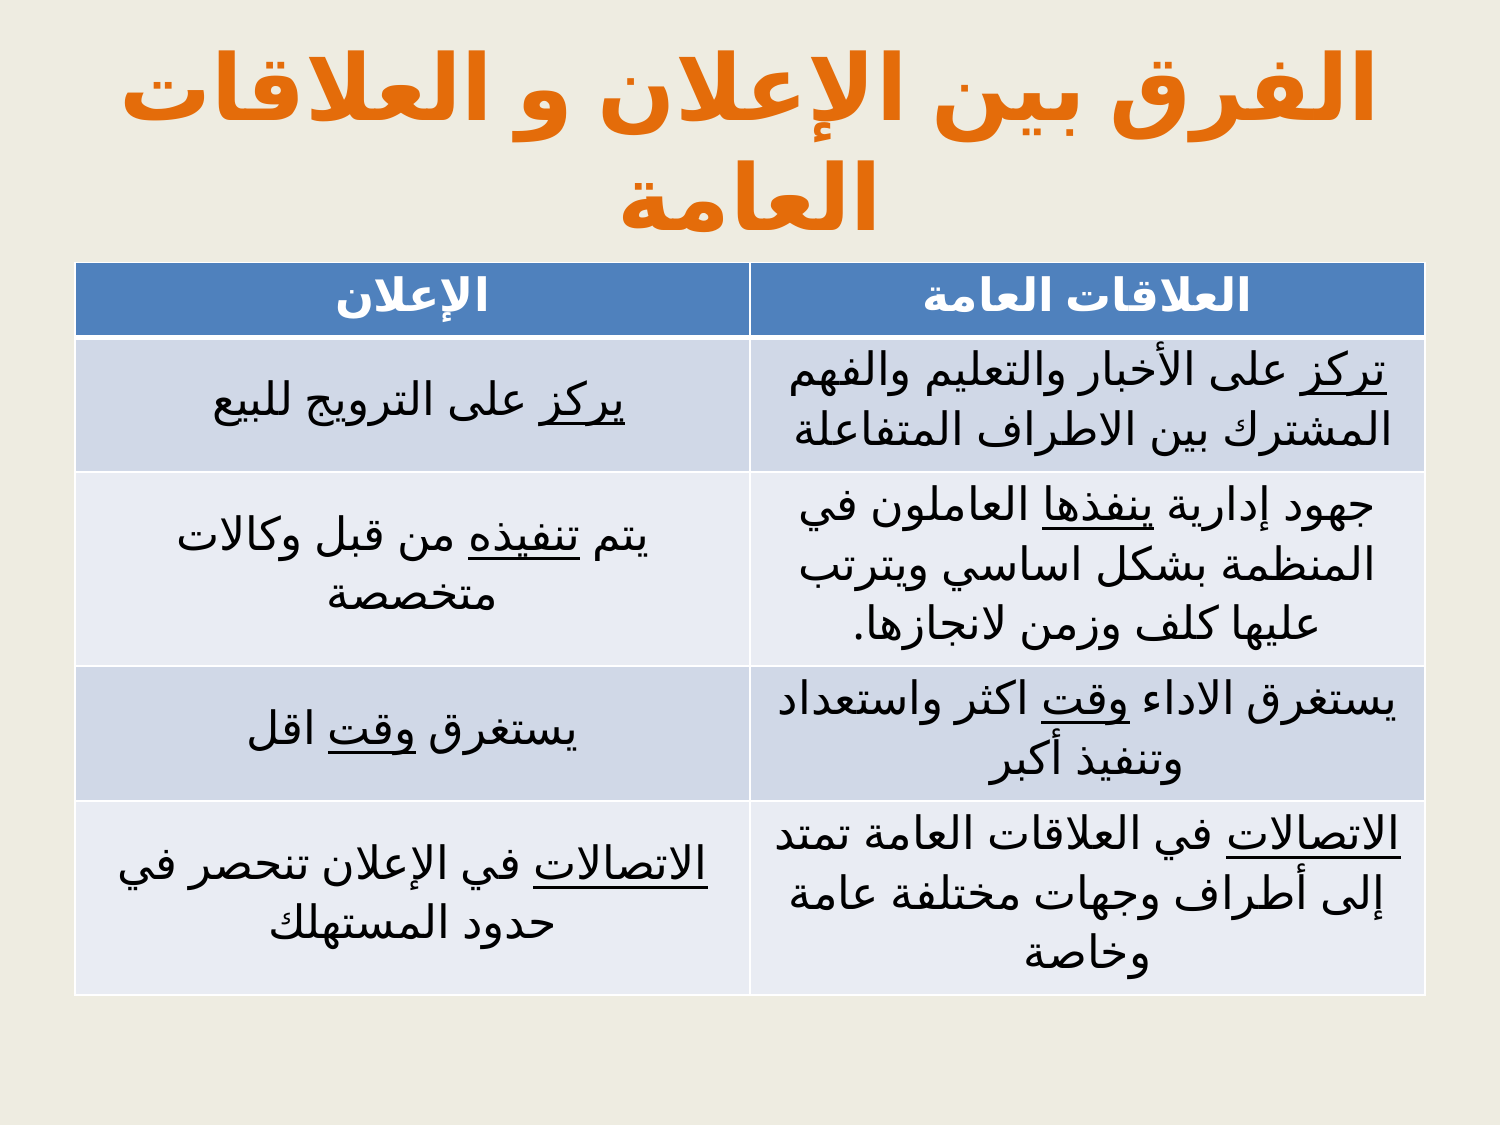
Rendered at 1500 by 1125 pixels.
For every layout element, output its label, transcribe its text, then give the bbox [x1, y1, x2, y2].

table_cell الاتصالات في العلاقات العامة تمتد إلى أطراف وجهات مختلفة عامة وخاصة [751, 802, 1424, 994]
table_header الإعلان [76, 263, 749, 335]
table_cell يتم تنفيذه من قبل وكالات متخصصة [76, 473, 749, 665]
table_header العلاقات العامة [751, 263, 1424, 335]
table_cell تركز على الأخبار والتعليم والفهم المشترك بين الاطراف المتفاعلة [751, 340, 1424, 471]
table_cell الاتصالات في الإعلان تنحصر في حدود المستهلك [76, 802, 749, 994]
table_cell يركز على الترويج للبيع [76, 340, 749, 471]
table_cell جهود إدارية ينفذها العاملون في المنظمة بشكل اساسي ويترتب عليها كلف وزمن لانجازها. [751, 473, 1424, 665]
table_cell يستغرق الاداء وقت اكثر واستعداد وتنفيذ أكبر [751, 667, 1424, 800]
table_cell يستغرق وقت اقل [76, 667, 749, 800]
title الفرق بين الإعلان و العلاقات العامة [75, 45, 1425, 233]
